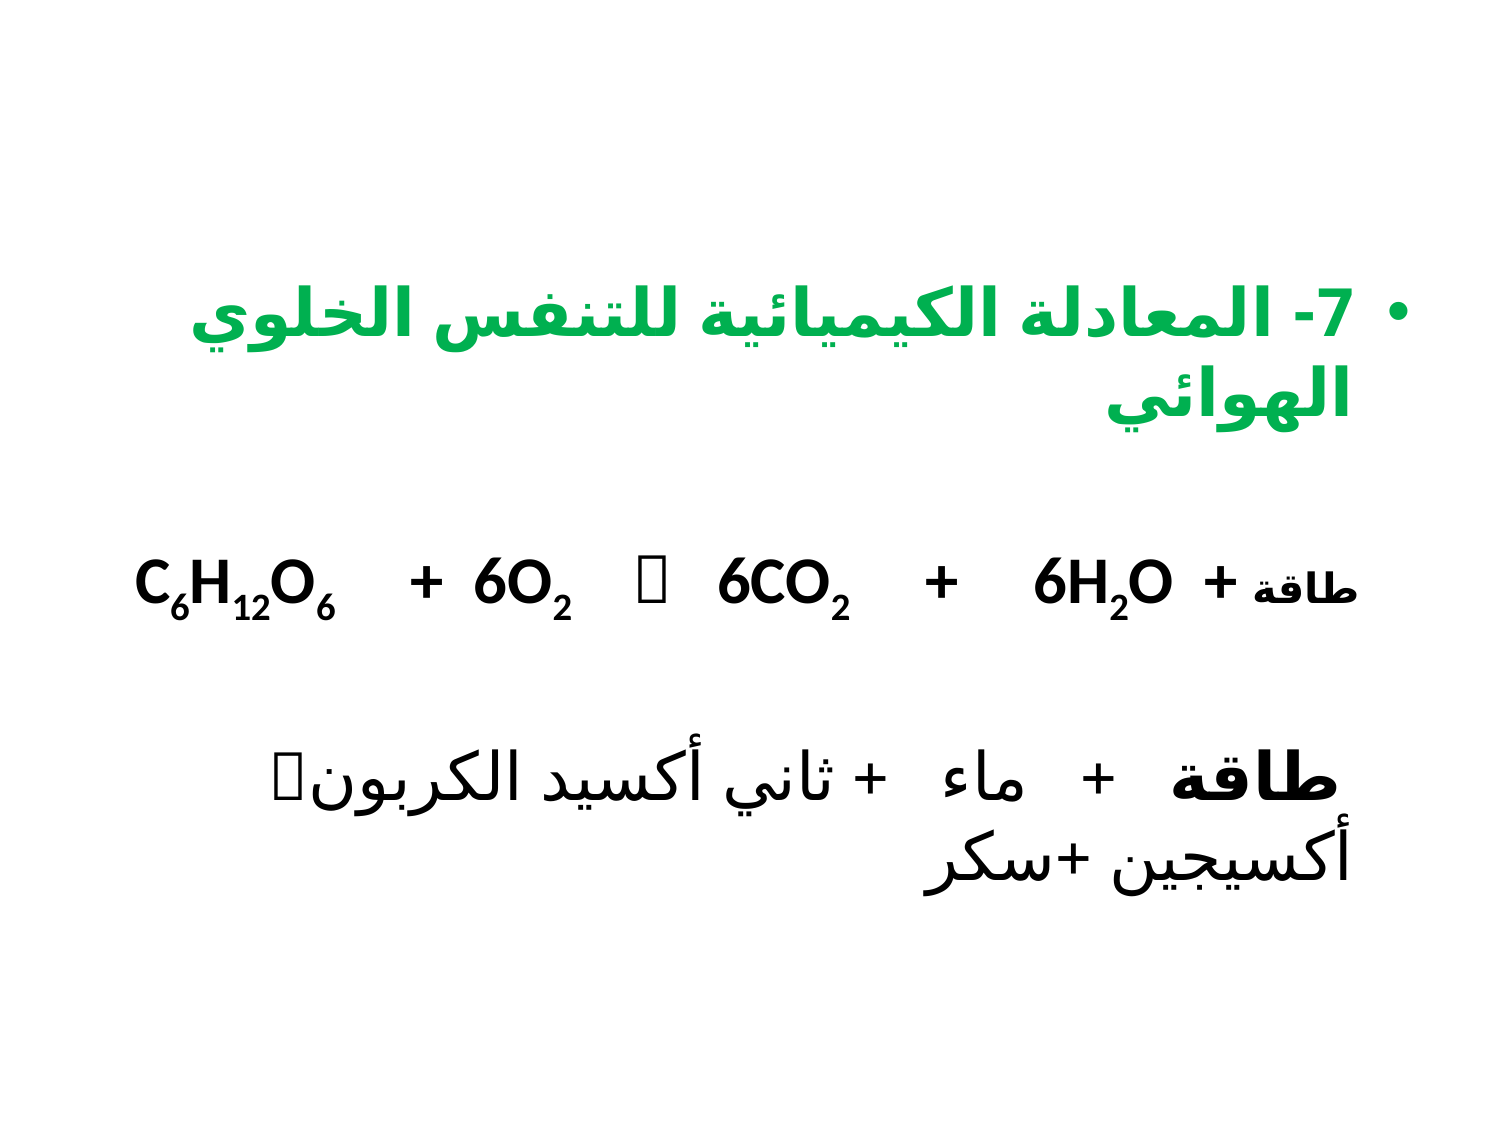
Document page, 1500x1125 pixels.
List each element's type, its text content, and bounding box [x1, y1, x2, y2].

list 7- المعادلة الكيميائية للتنفس الخلوي الهوائي C6H12O6 + 6O2  6CO2 + 6H2O + طاقة طاقة + ماء + ثاني أكسيد الكربون أكسيجين +سكر [75, 262, 1425, 1005]
